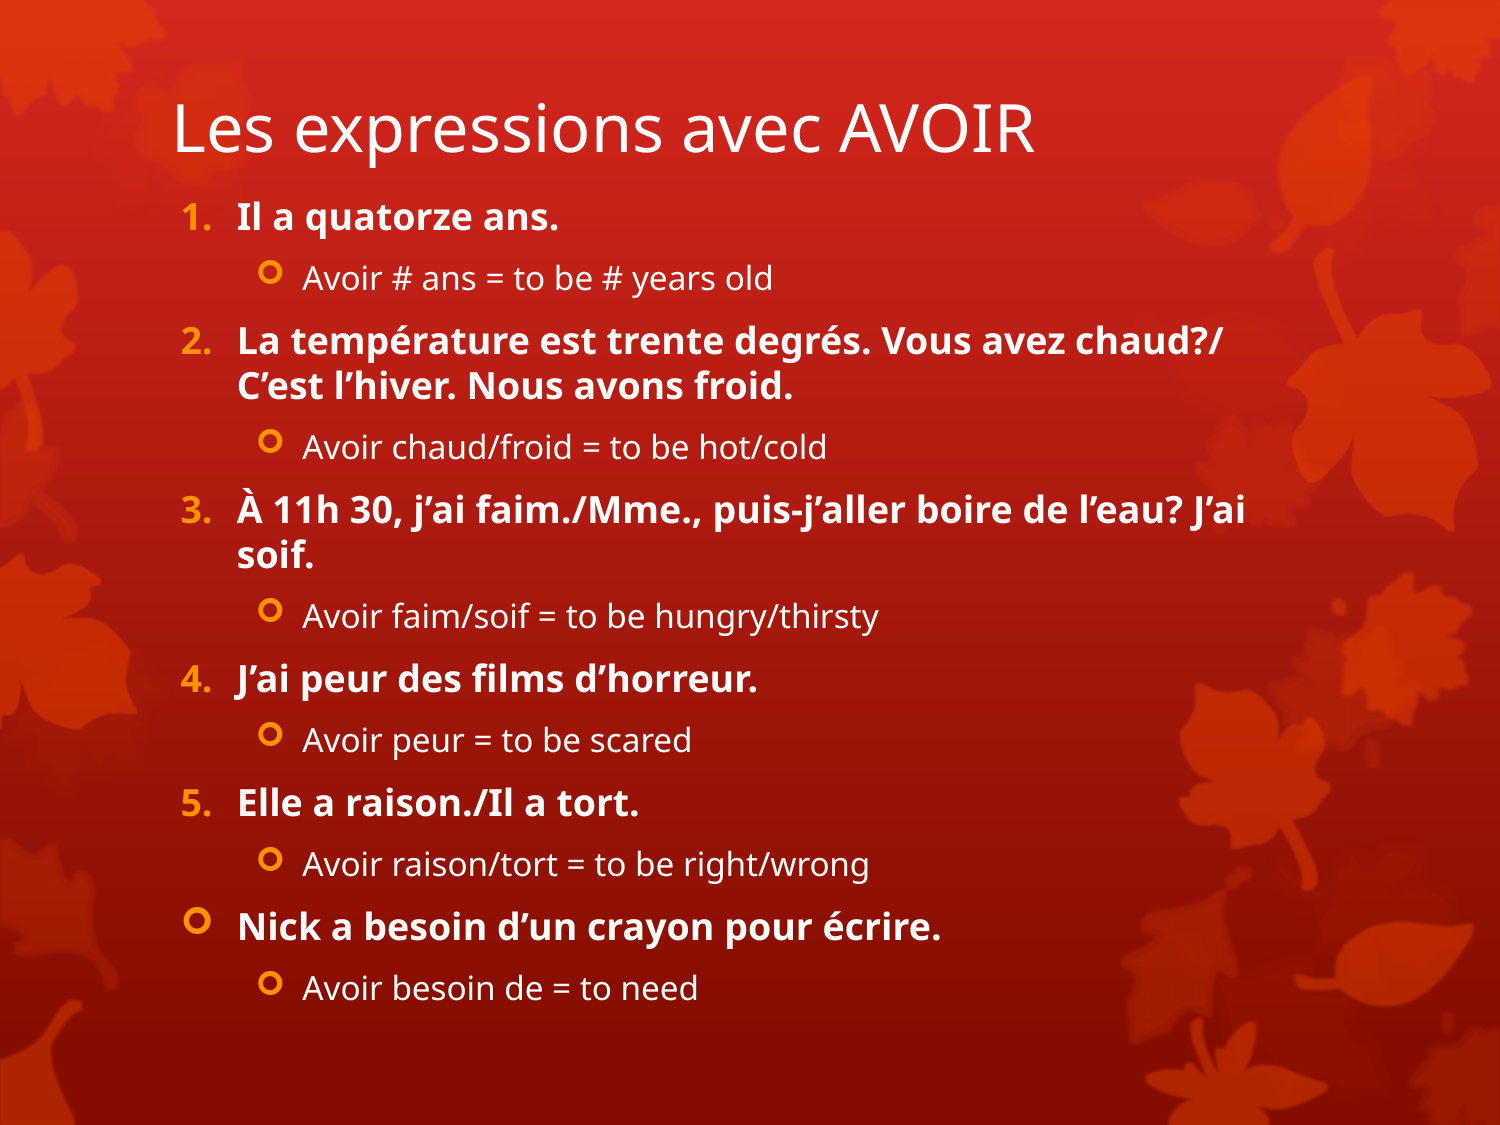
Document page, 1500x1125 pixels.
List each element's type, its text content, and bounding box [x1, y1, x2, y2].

title Les expressions avec AVOIR [156, 50, 1325, 202]
list Il a quatorze ans. Avoir # ans = to be # years old La température est trente degrés. Vous avez chaud?/ C’est l’hiver. Nous avons froid. Avoir chaud/froid = to be hot/cold À 11h 30, j’ai faim./Mme., puis-j’aller boire de l’eau? J’ai soif. Avoir faim/soif = to be hungry/thirsty J’ai peur des films d’horreur. Avoir peur = to be scared Elle a raison./Il a tort. Avoir raison/tort = to be right/wrong Nick a besoin d’un crayon pour écrire. Avoir besoin de = to need [165, 174, 1335, 1025]
